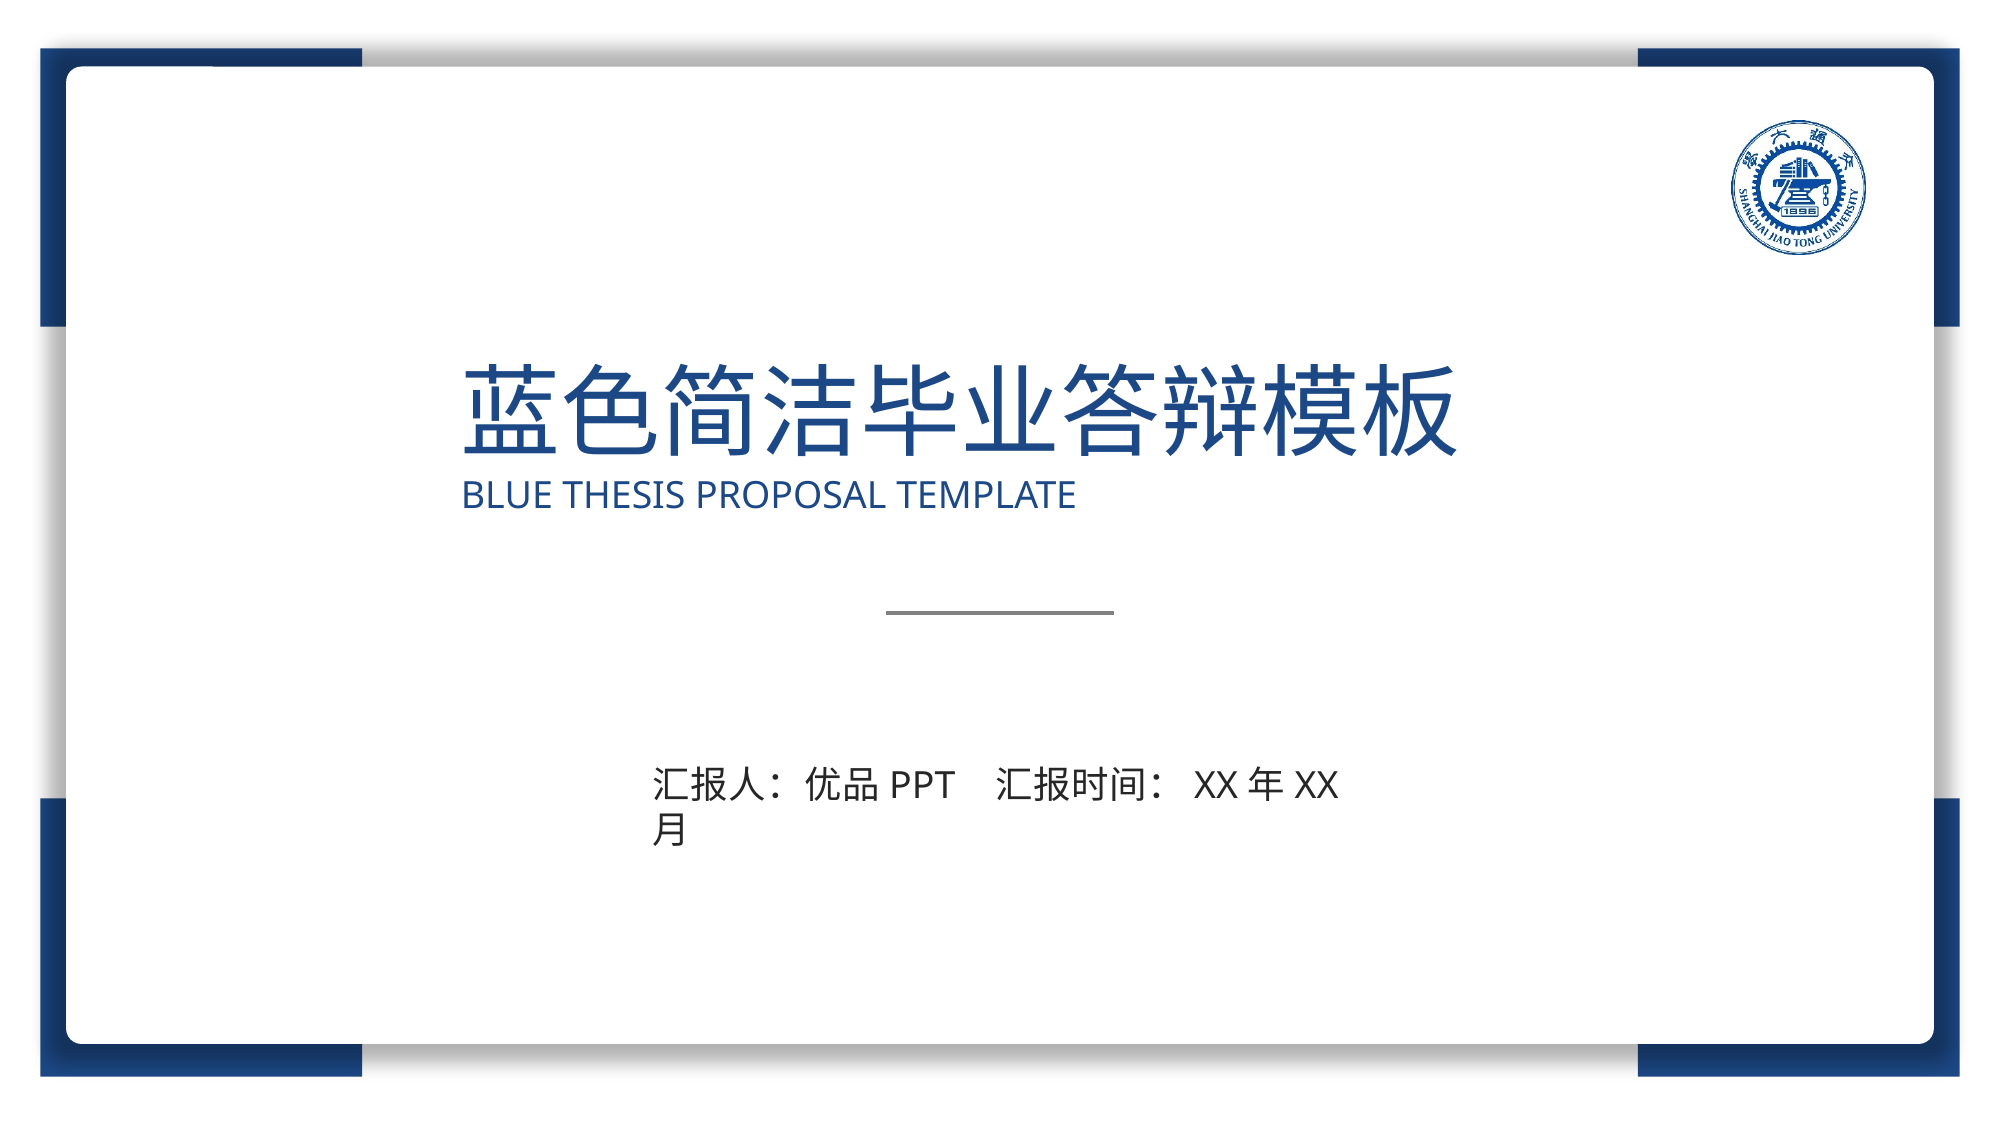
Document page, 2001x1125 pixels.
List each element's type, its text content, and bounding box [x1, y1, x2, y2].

text_box BLUE THESIS PROPOSAL TEMPLATE [445, 463, 1554, 524]
picture [1731, 120, 1866, 255]
text_box 蓝色简洁毕业答辩模板 [445, 341, 1554, 463]
text_box [39, 1057, 363, 1078]
text_box [65, 65, 1935, 1046]
text_box [1637, 1060, 1961, 1078]
text_box 汇报人：优品PPT 汇报时间：XX年XX月 [637, 753, 1363, 859]
